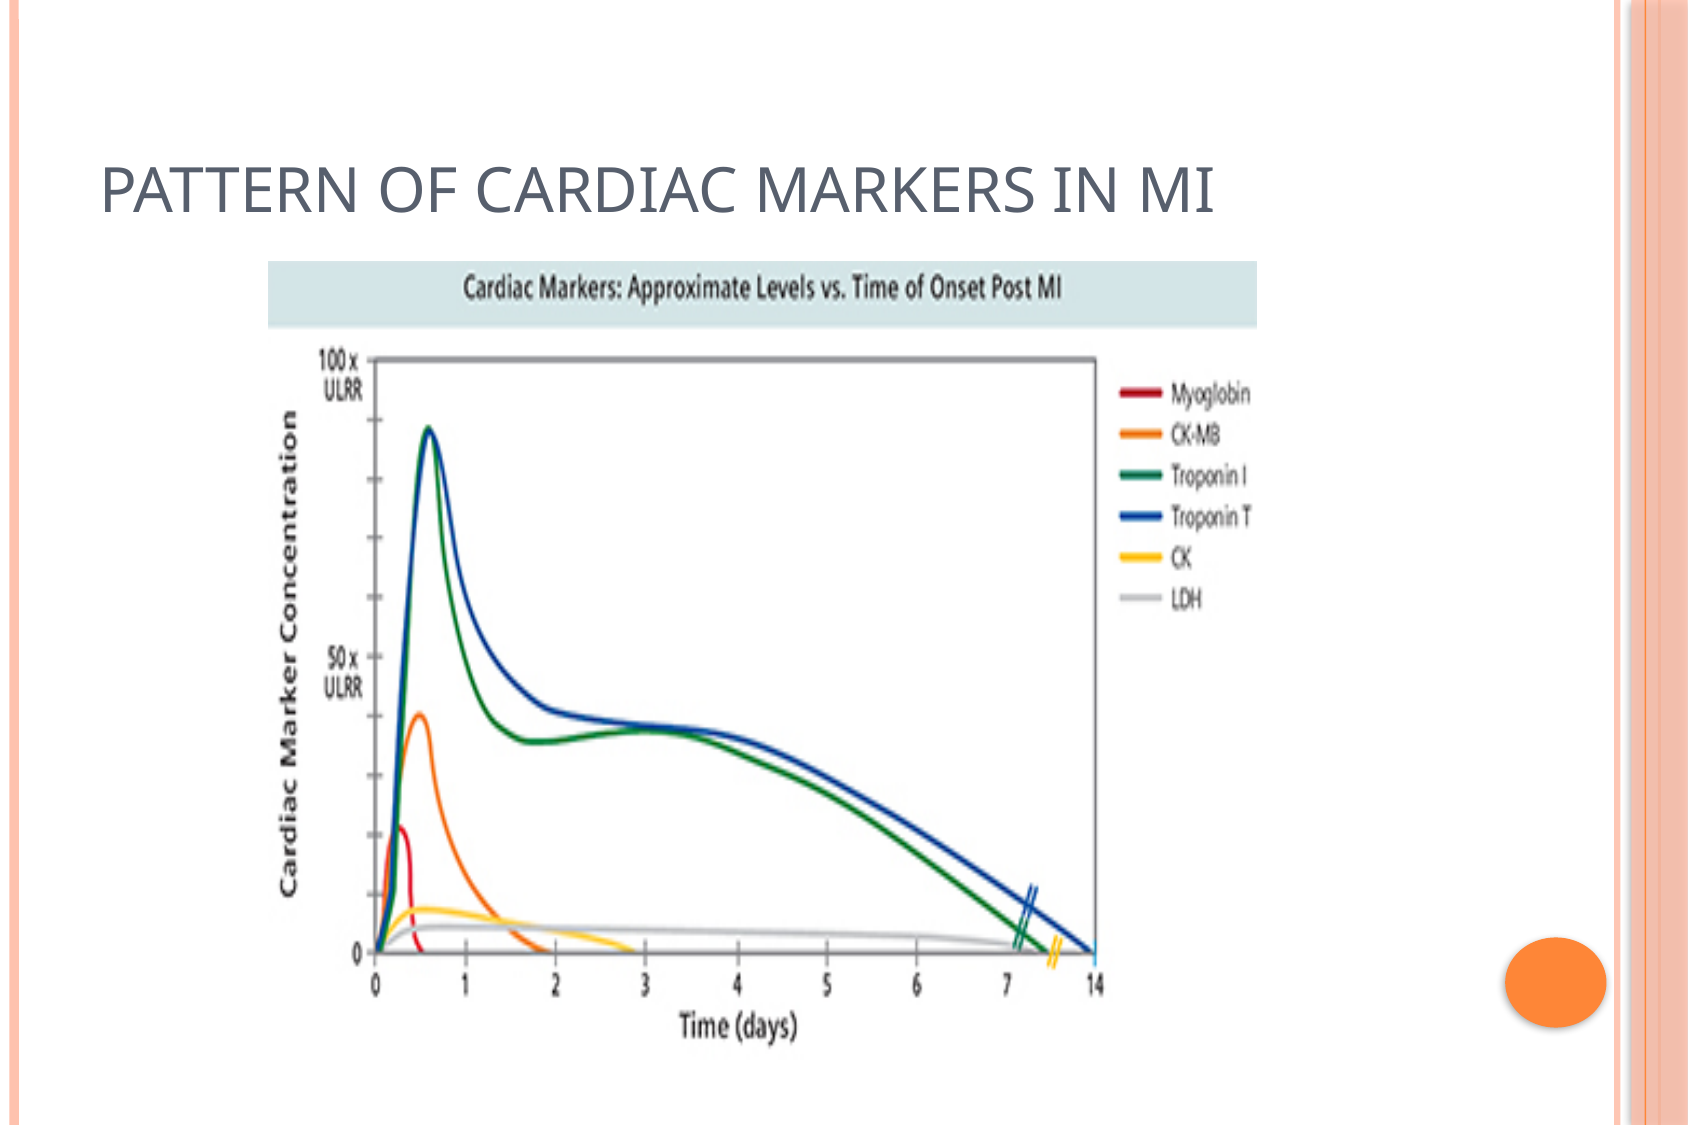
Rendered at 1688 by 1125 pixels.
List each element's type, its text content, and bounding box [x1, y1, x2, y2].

title Pattern of cardiac markers in mi [84, 45, 1463, 233]
picture [268, 260, 1257, 1061]
